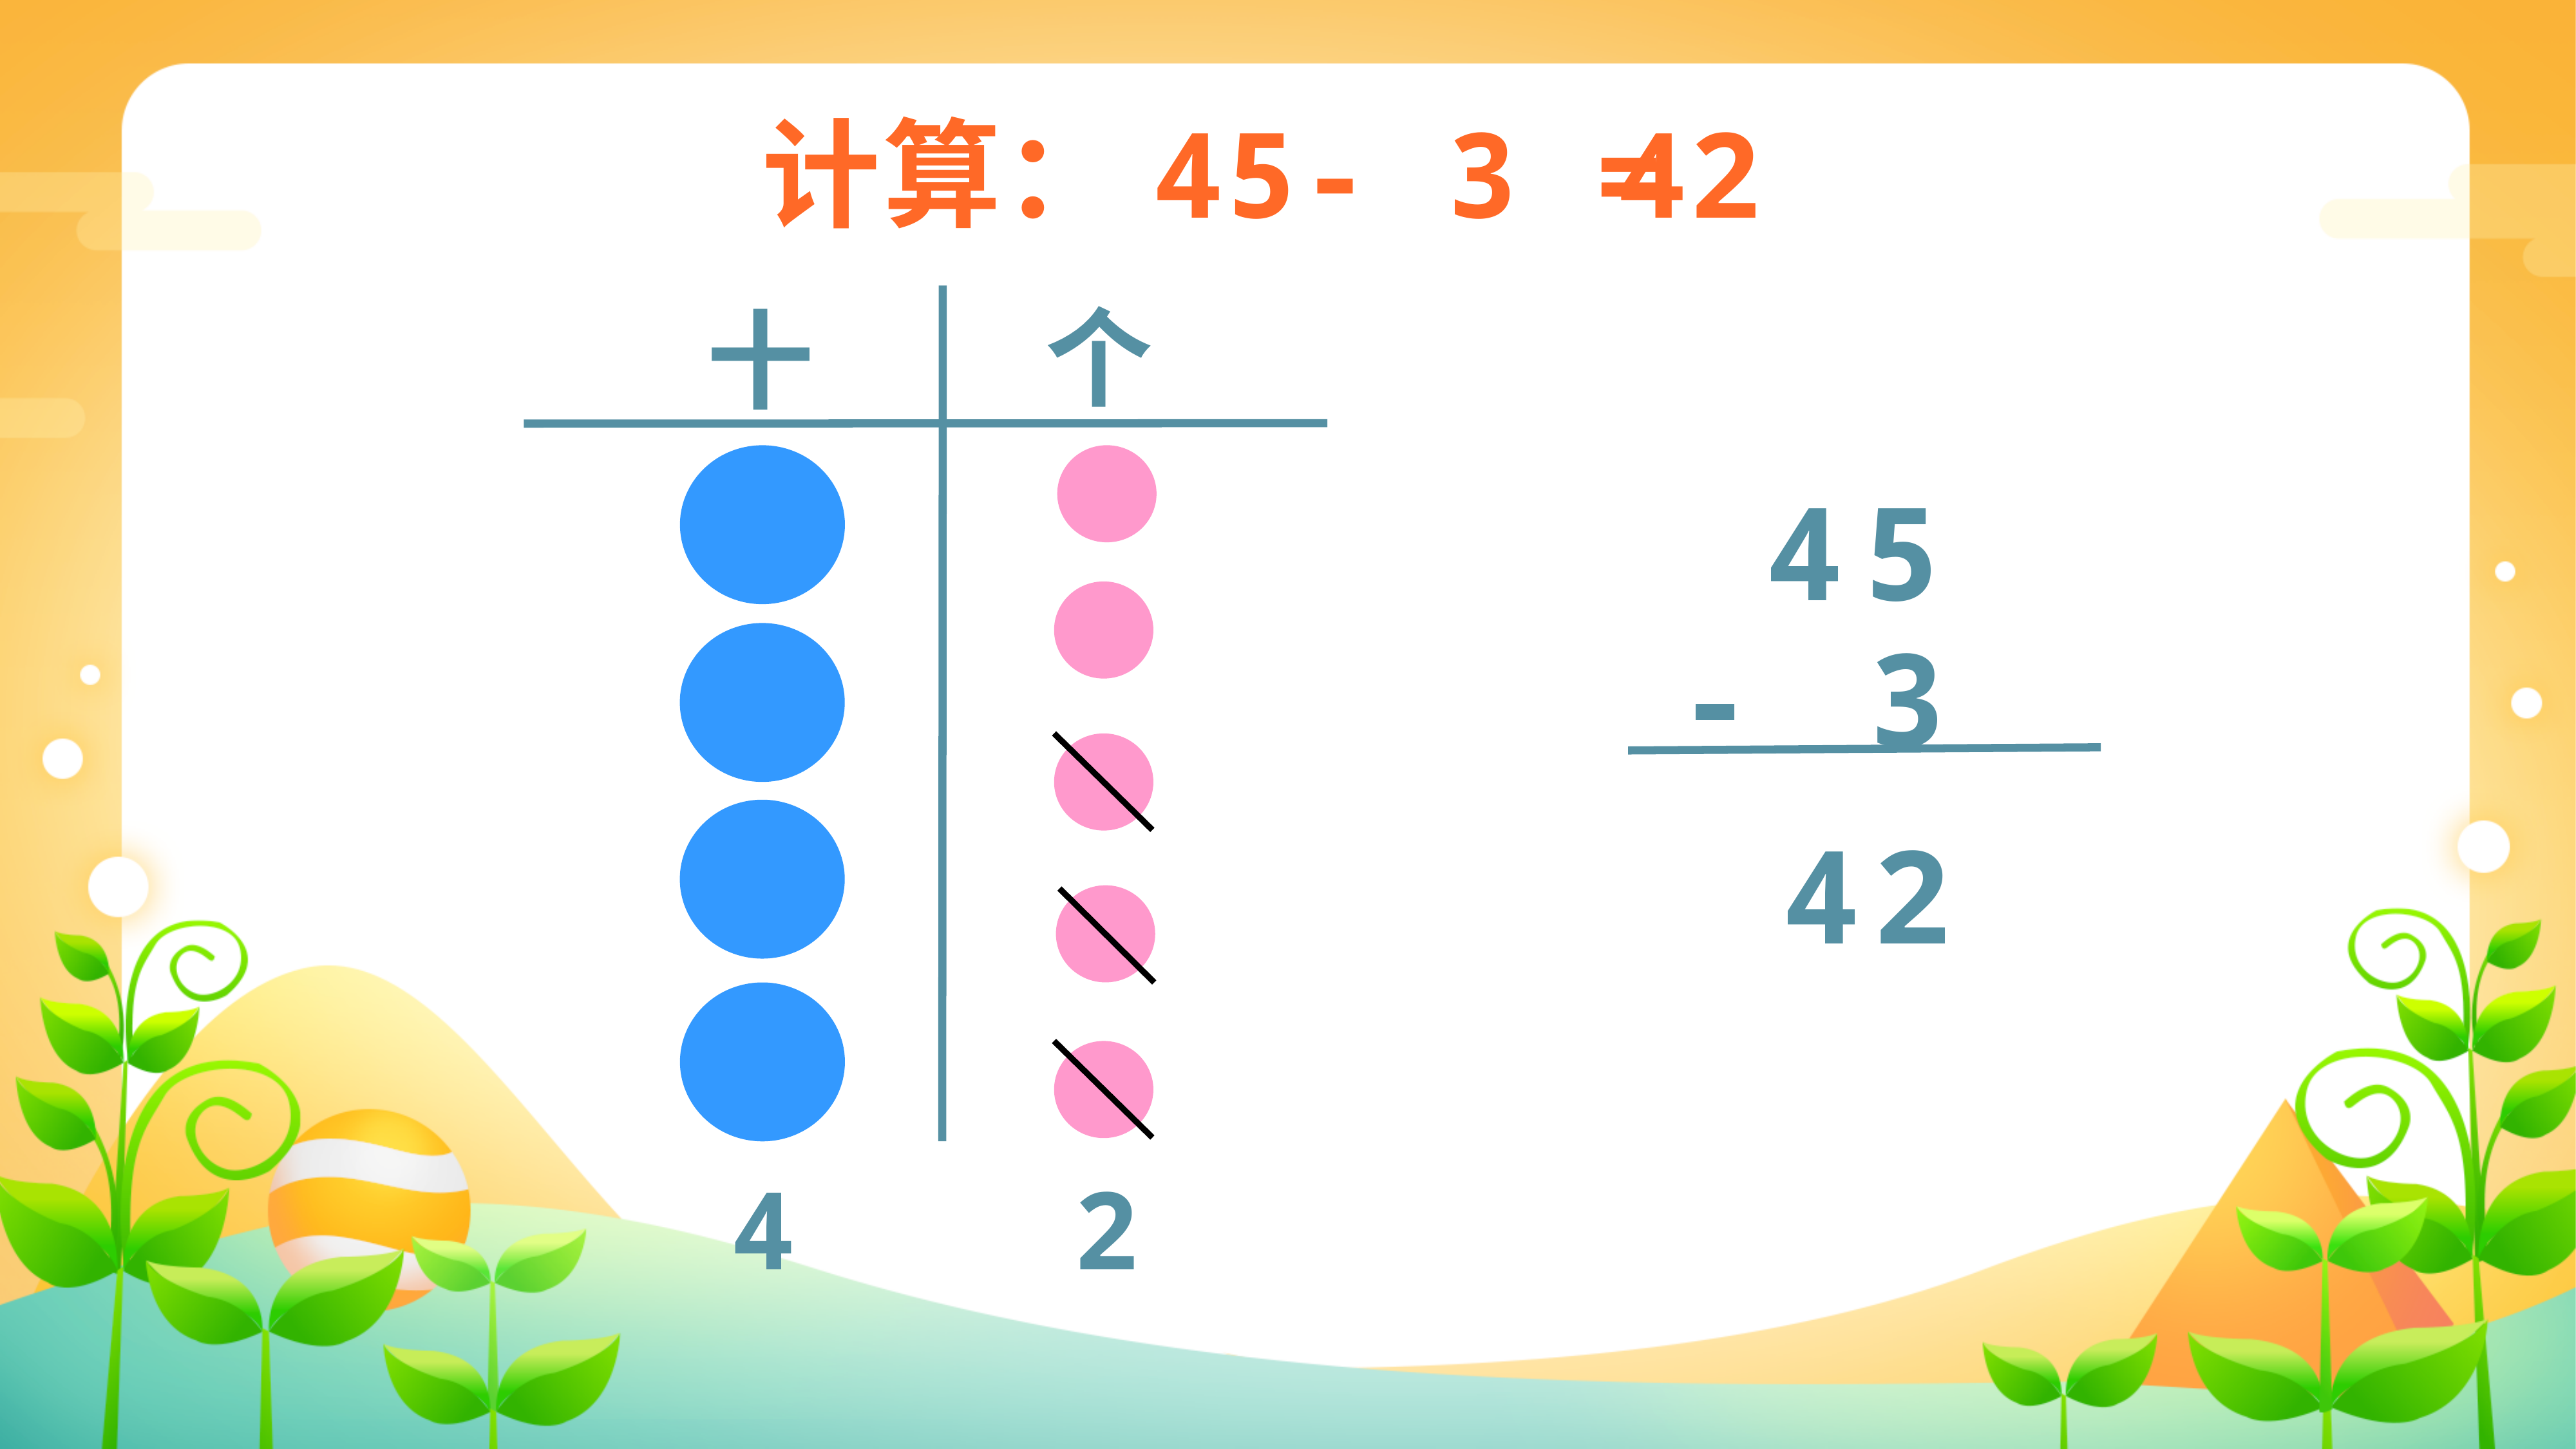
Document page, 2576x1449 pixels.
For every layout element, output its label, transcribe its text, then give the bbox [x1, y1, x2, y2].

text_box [524, 285, 1328, 1142]
picture [0, 0, 2576, 1449]
text_box 2 [1039, 1142, 1171, 1240]
text_box 5 [1841, 425, 1962, 542]
text_box 4 [1752, 768, 1850, 886]
text_box 4 [697, 1142, 828, 1240]
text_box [1628, 747, 2101, 751]
text_box 3 [1841, 571, 1972, 688]
text_box 42 [1561, 75, 1962, 266]
text_box 计算：45- 3 = [734, 75, 1561, 266]
text_box 4 [1678, 425, 1841, 542]
text_box 2 [1850, 768, 1972, 886]
text_box - [1583, 571, 1841, 688]
